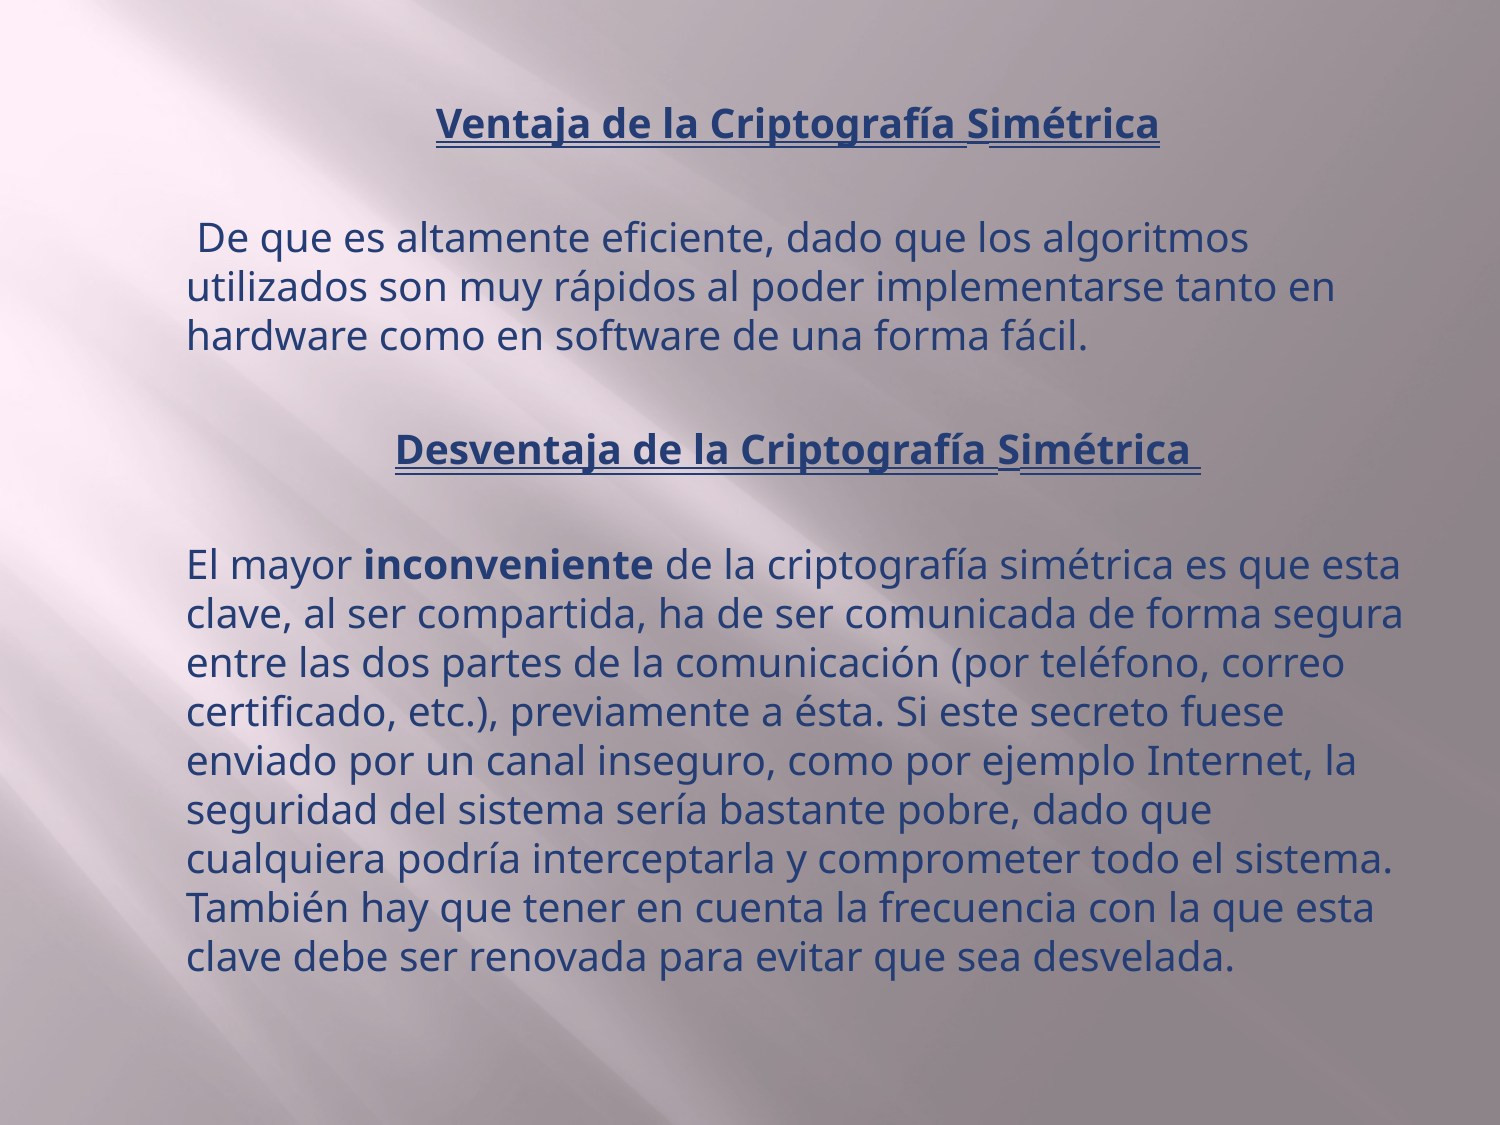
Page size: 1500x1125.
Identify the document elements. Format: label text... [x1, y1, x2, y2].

list Ventaja de la Criptografía Simétrica De que es altamente eficiente, dado que los algoritmos utilizados son muy rápidos al poder implementarse tanto en hardware como en software de una forma fácil. Desventaja de la Criptografía Simétrica El mayor inconveniente de la criptografía simétrica es que esta clave, al ser compartida, ha de ser comunicada de forma segura entre las dos partes de la comunicación (por teléfono, correo certificado, etc.), previamente a ésta. Si este secreto fuese enviado por un canal inseguro, como por ejemplo Internet, la seguridad del sistema sería bastante pobre, dado que cualquiera podría interceptarla y comprometer todo el sistema. También hay que tener en cuenta la frecuencia con la que esta clave debe ser renovada para evitar que sea desvelada. [159, 90, 1425, 1024]
